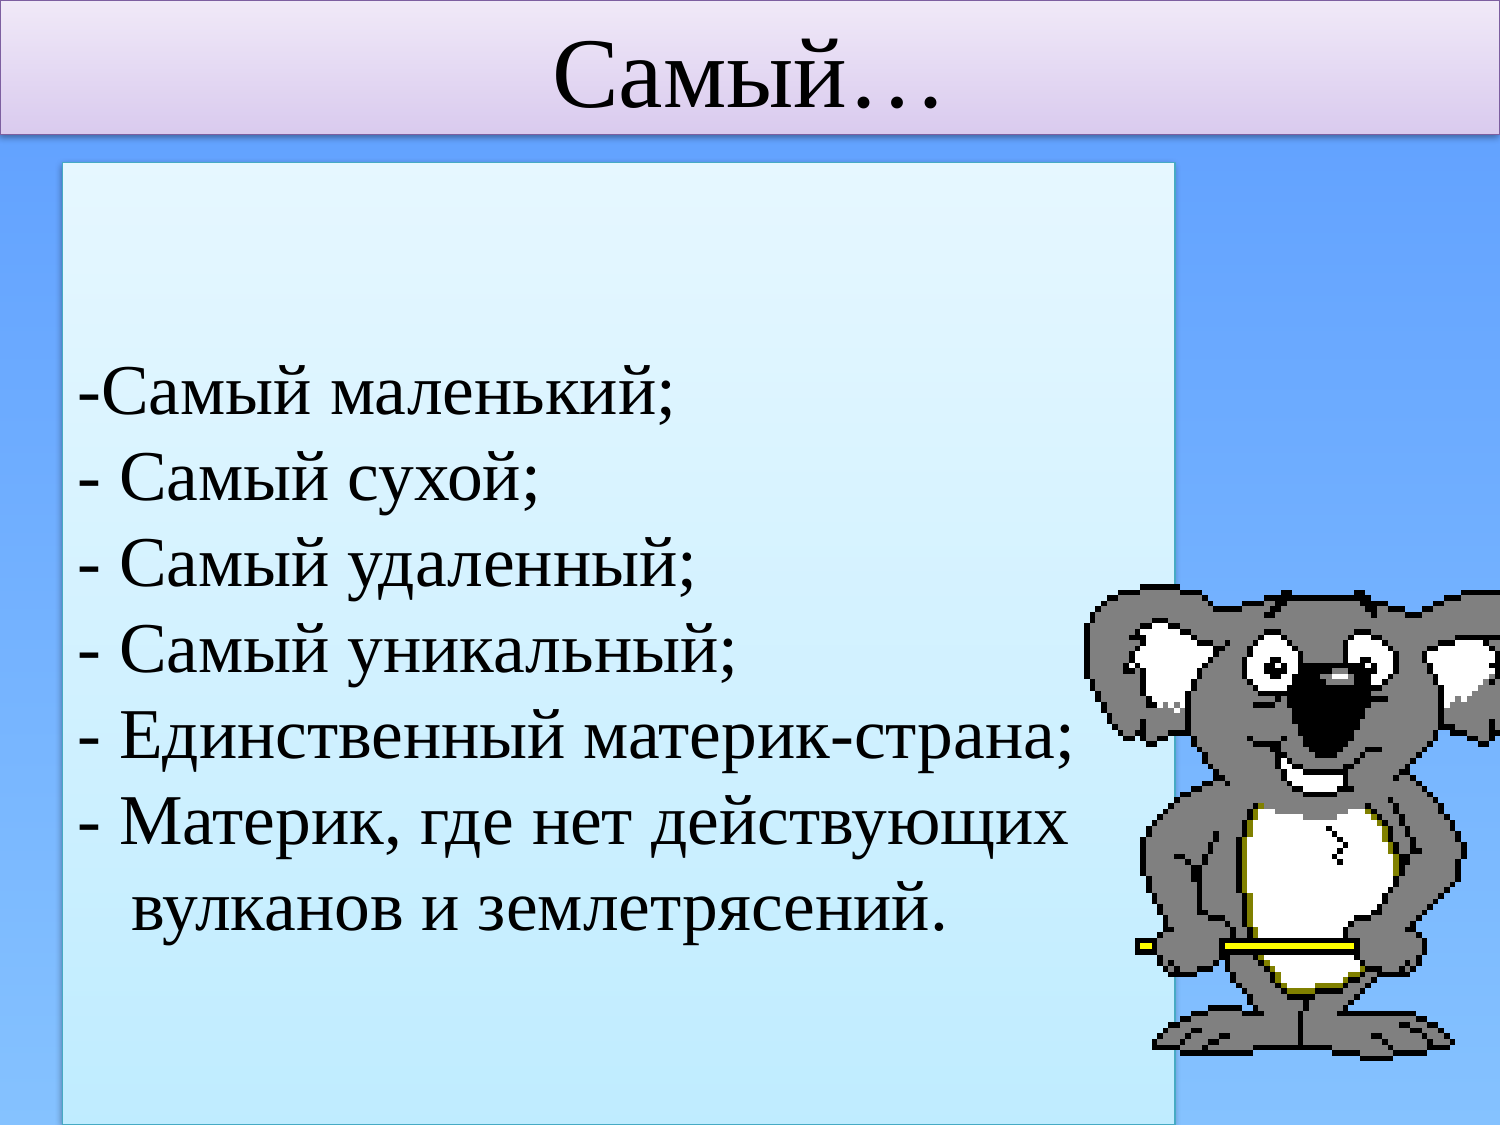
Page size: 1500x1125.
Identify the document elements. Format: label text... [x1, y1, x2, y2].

title -Самый маленький; - Самый сухой; - Самый удаленный; - Самый уникальный; - Единственный материк-страна; - Материк, где нет действующих вулканов и землетрясений. [62, 162, 1176, 1125]
text_box Самый… [0, 0, 1500, 135]
picture [1062, 562, 1500, 1091]
